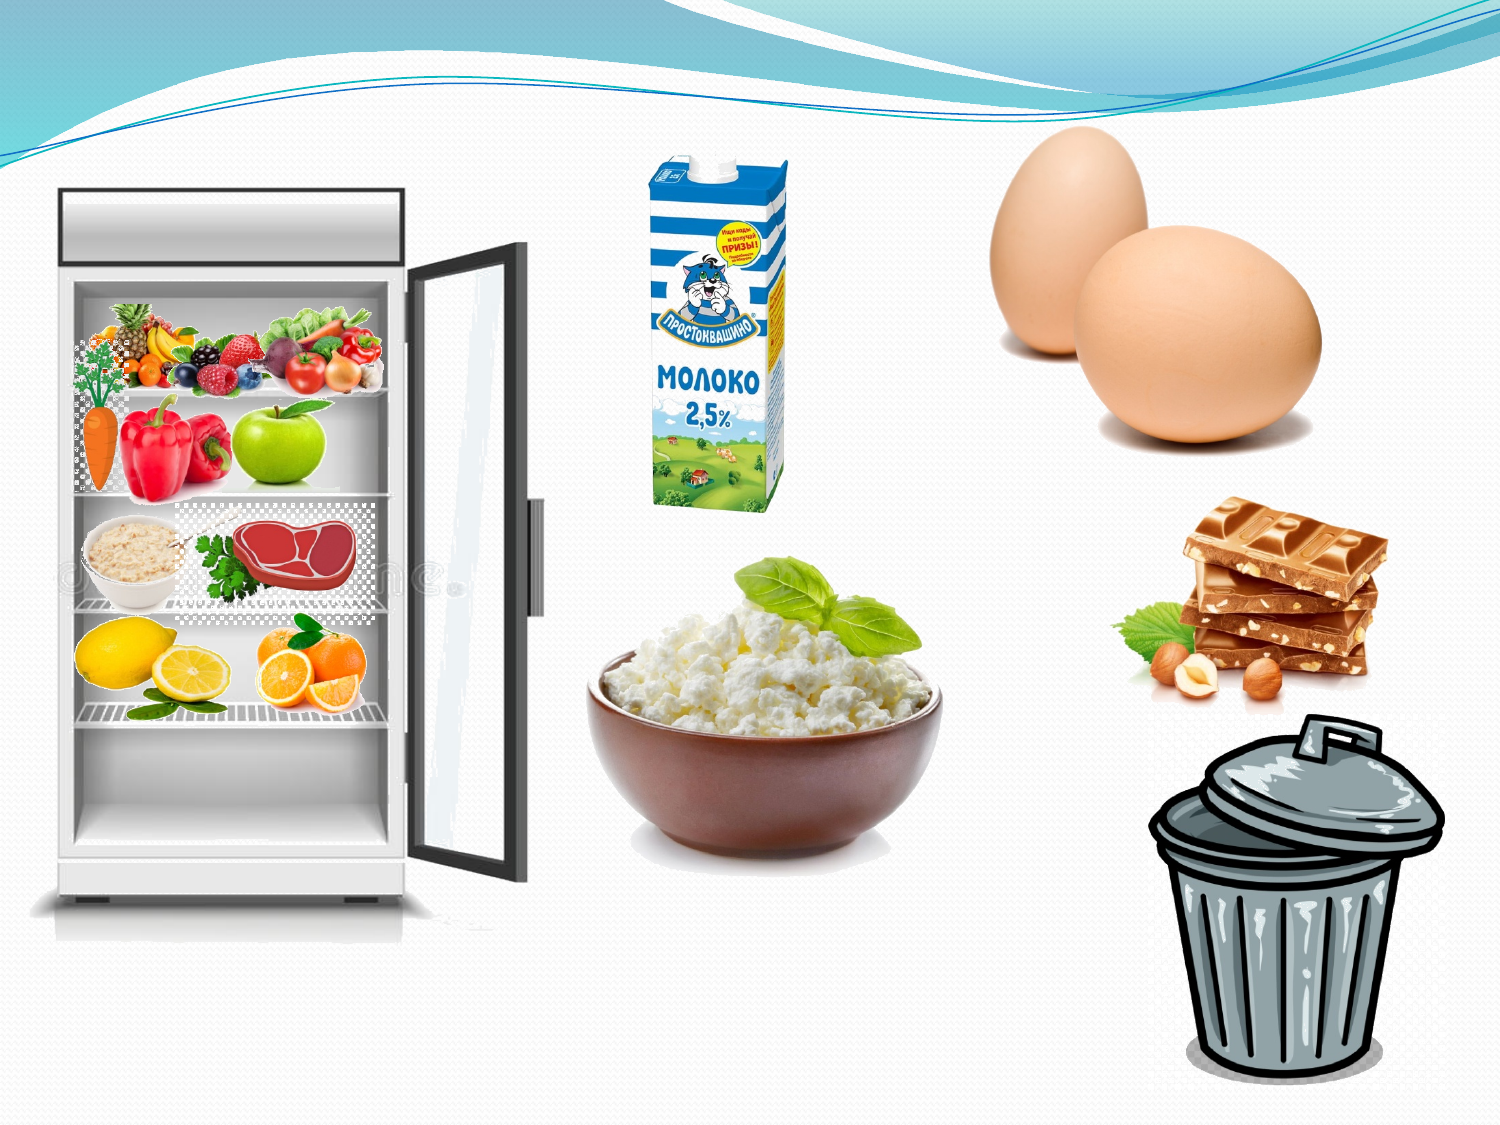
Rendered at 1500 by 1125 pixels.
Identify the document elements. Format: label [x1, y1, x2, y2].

picture [0, 93, 1445, 1091]
